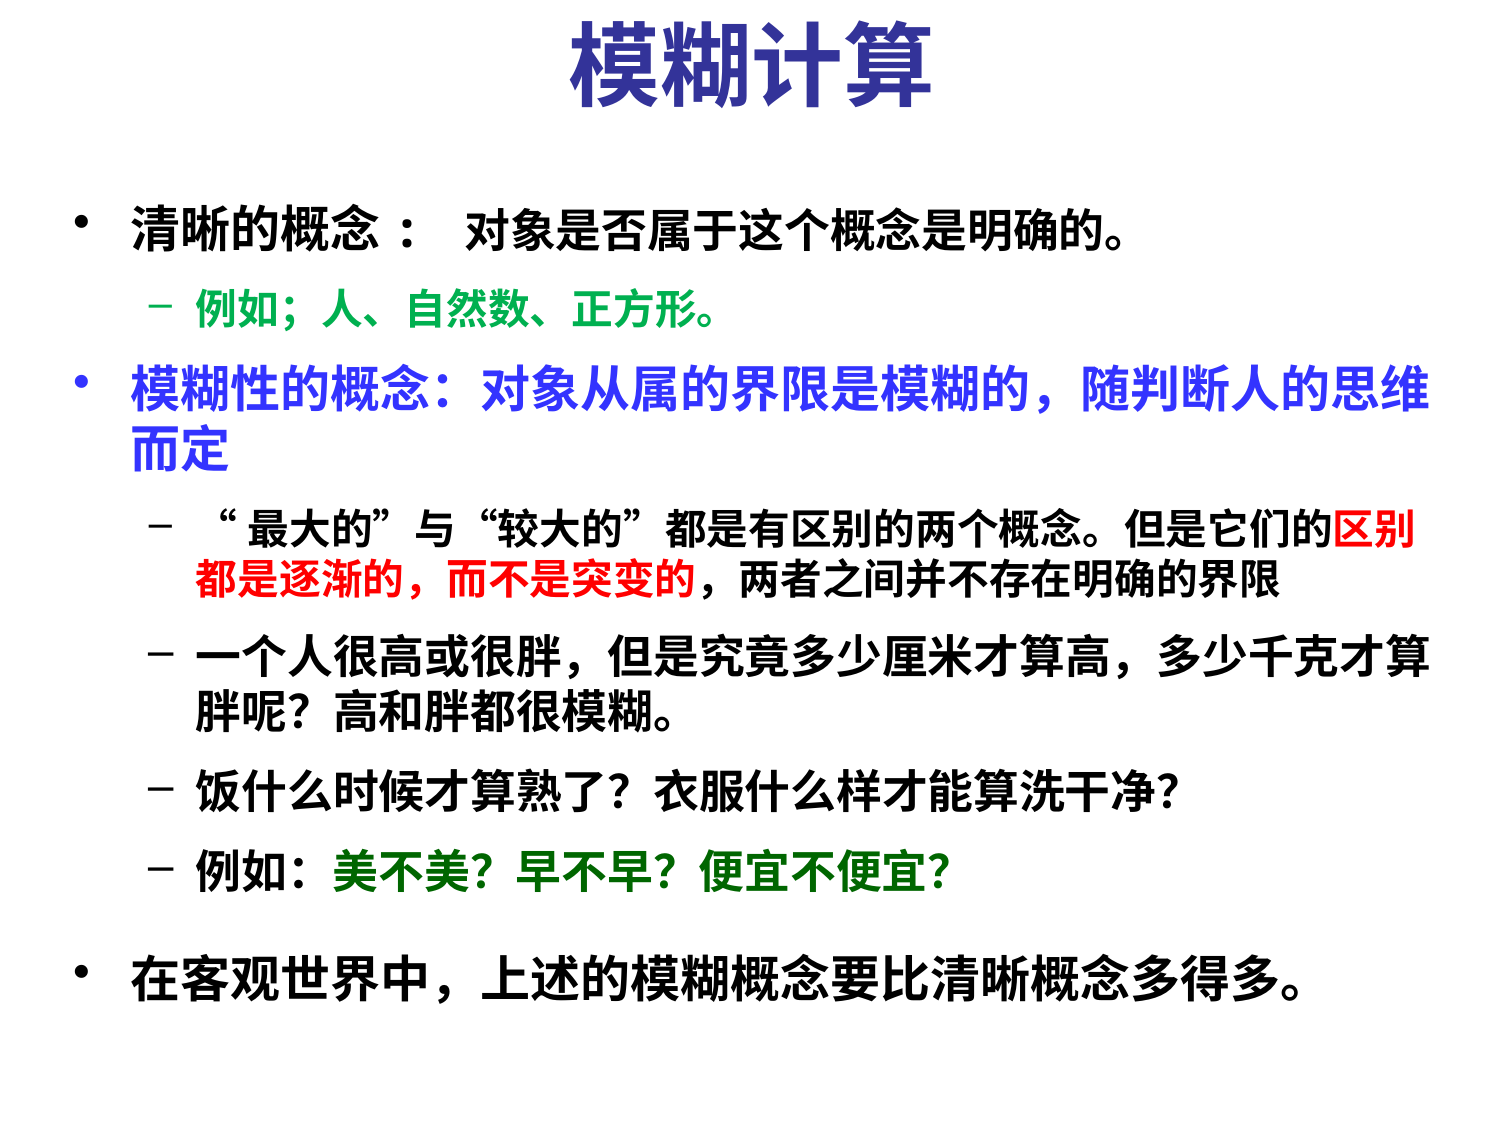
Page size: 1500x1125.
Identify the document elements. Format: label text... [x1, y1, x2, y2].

list 清晰的概念: 对象是否属于这个概念是明确的。 例如；人、自然数、正方形。 模糊性的概念：对象从属的界限是模糊的，随判断人的思维而定 “最大的”与“较大的”都是有区别的两个概念。但是它们的区别都是逐渐的，而不是突变的，两者之间并不存在明确的界限 一个人很高或很胖，但是究竟多少厘米才算高，多少千克才算胖呢？高和胖都很模糊。 饭什么时候才算熟了？衣服什么样才能算洗干净？ 例如：美不美？早不早？便宜不便宜？ 在客观世界中，上述的模糊概念要比清晰概念多得多。 [58, 190, 1461, 1125]
text_box 模糊计算 [76, 0, 1427, 126]
